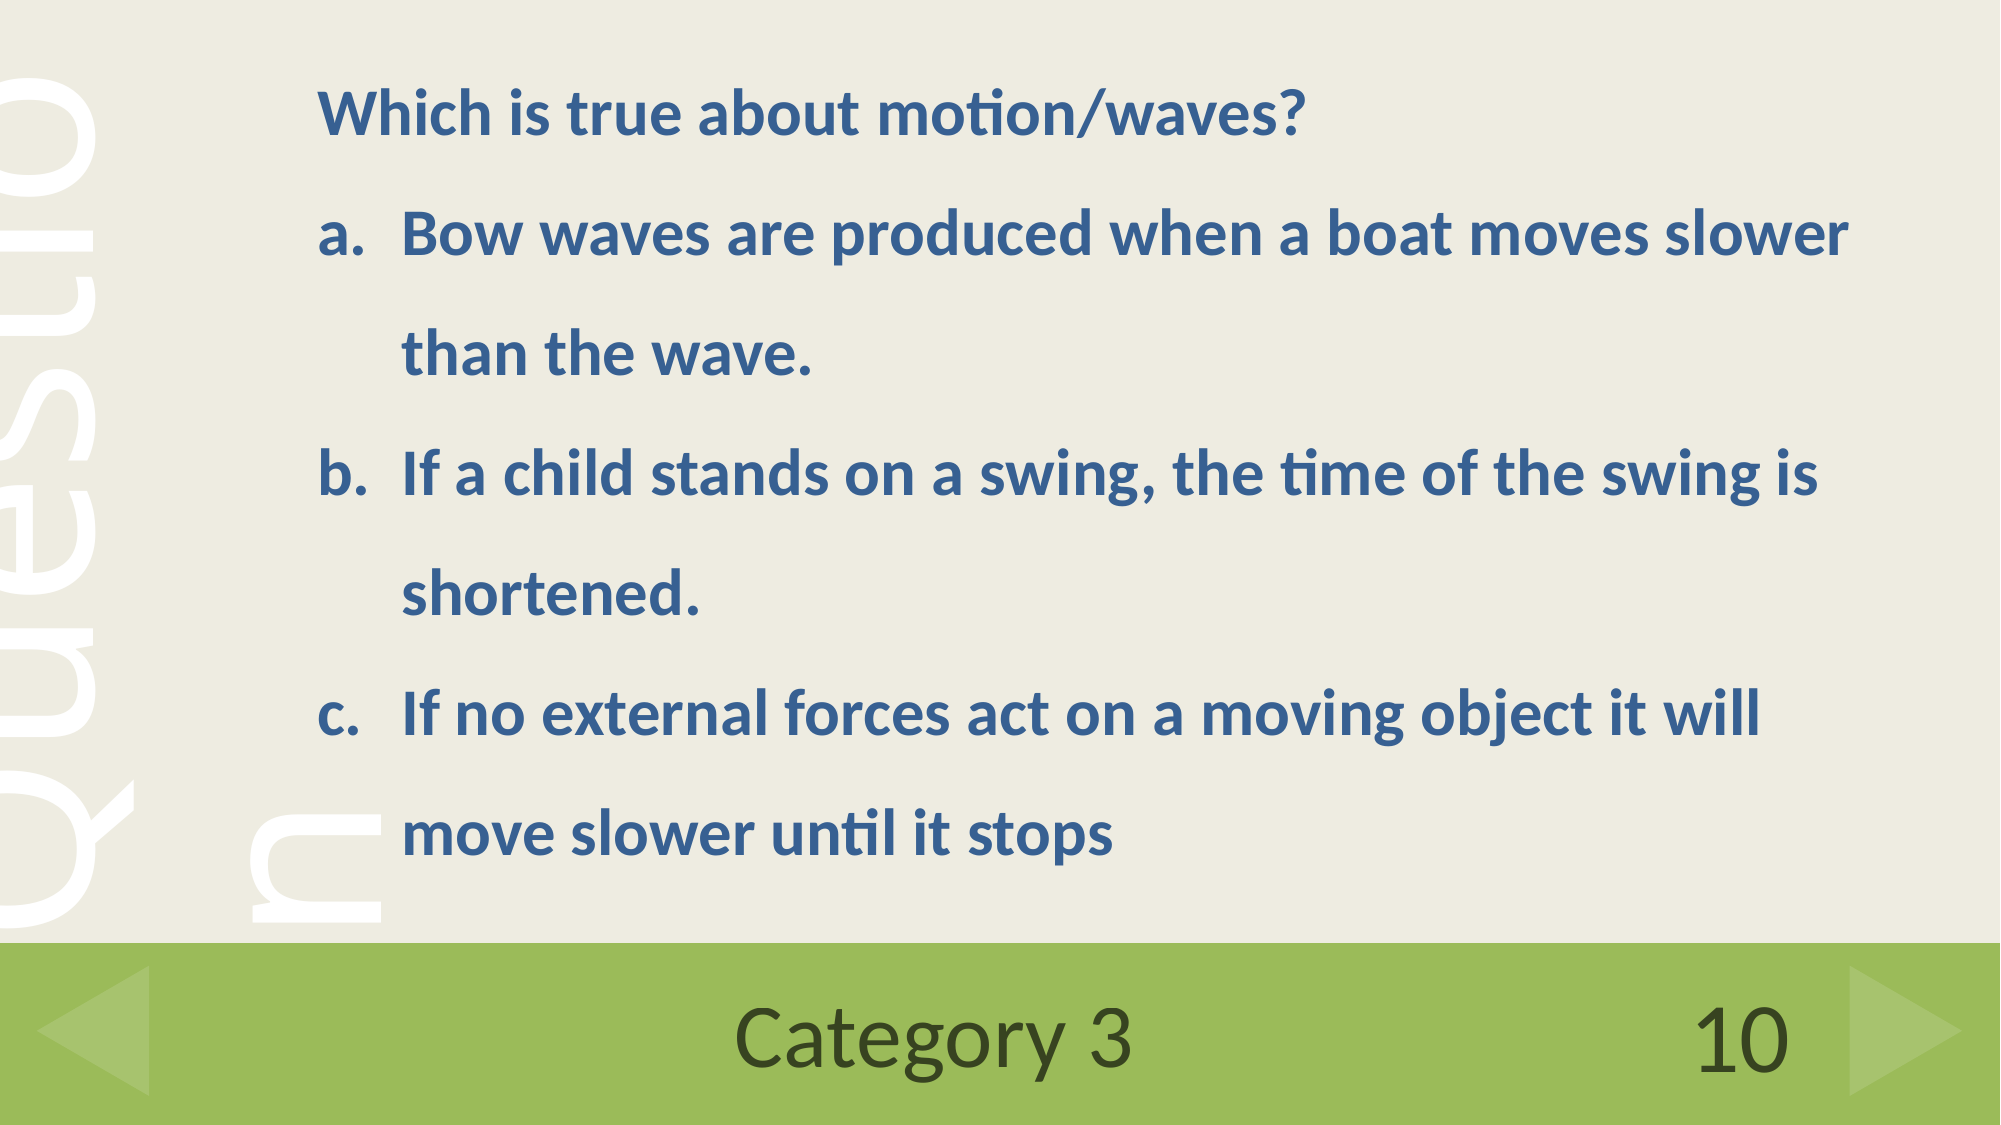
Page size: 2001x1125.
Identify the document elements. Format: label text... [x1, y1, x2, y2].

title Category 3 [34, 937, 1835, 1125]
list Which is true about motion/waves? Bow waves are produced when a boat moves slower than the wave. If a child stands on a swing, the time of the swing is shortened. If no external forces act on a moving object it will move slower until it stops [302, 130, 1904, 847]
